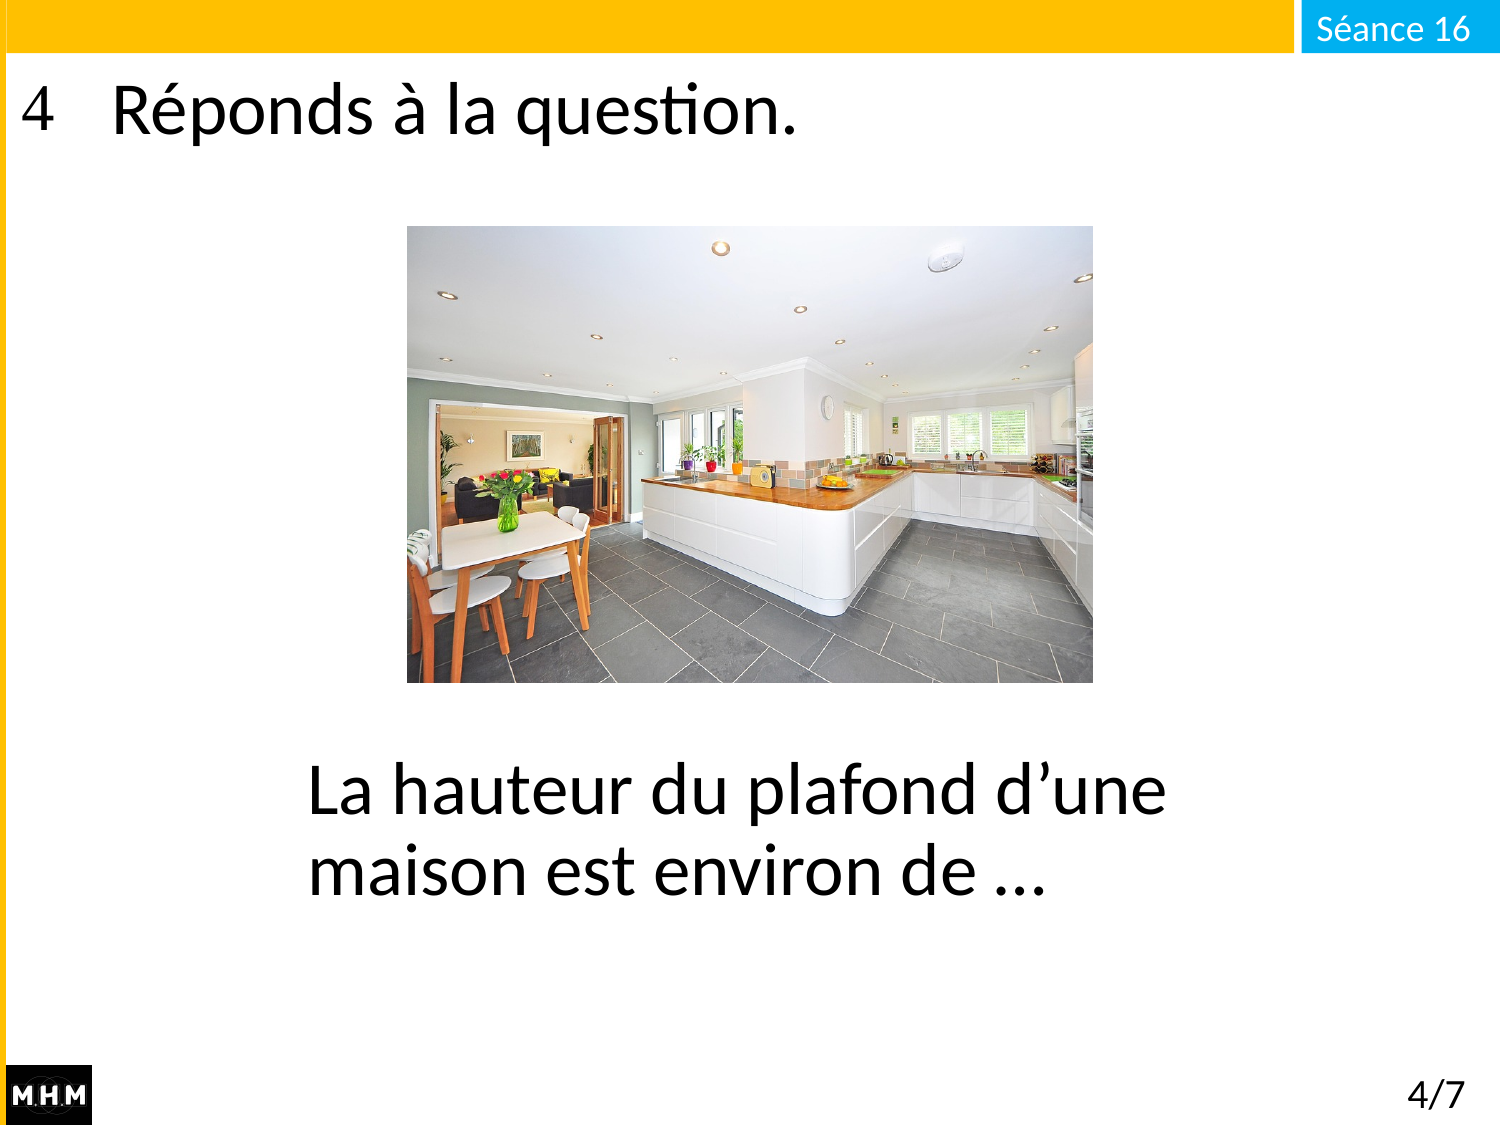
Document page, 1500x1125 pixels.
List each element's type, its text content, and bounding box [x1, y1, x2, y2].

title Réponds à la question. [96, 60, 1391, 160]
picture [407, 226, 1093, 683]
list 4/7 [1373, 1064, 1500, 1125]
text_box La hauteur du plafond d’une maison est environ de … [292, 699, 1282, 963]
picture [6, 1065, 92, 1125]
